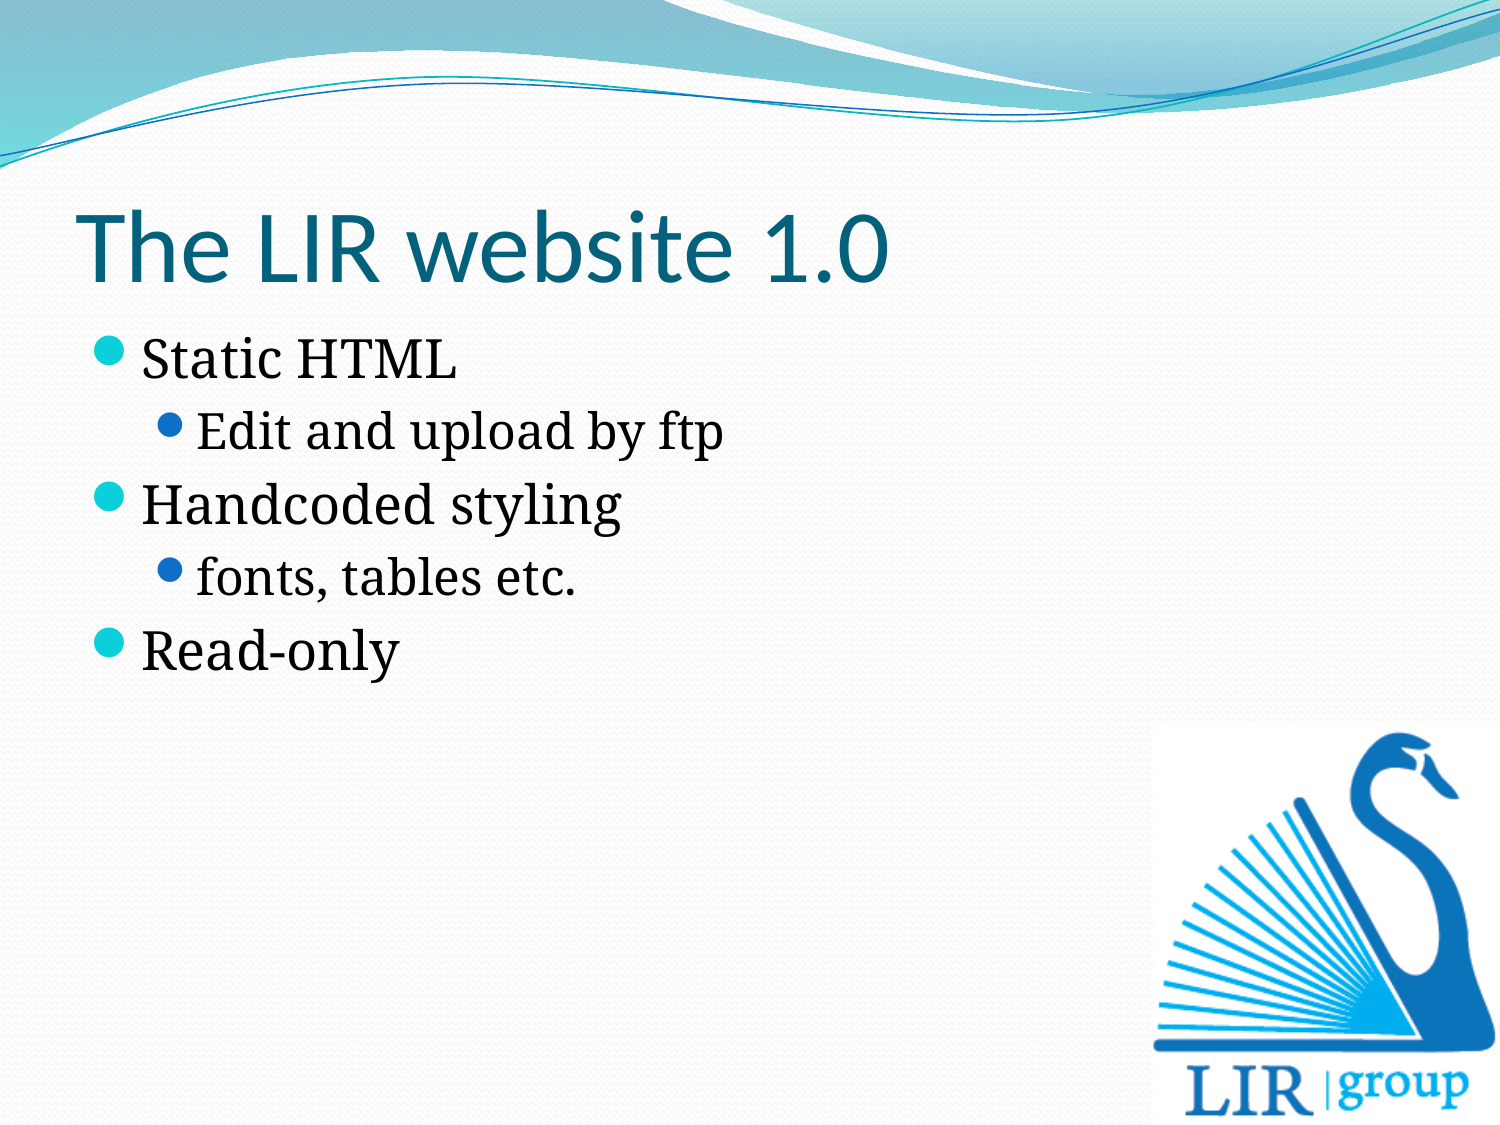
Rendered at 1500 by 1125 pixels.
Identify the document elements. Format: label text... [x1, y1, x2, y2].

title The LIR website 1.0 [75, 115, 1425, 303]
list Static HTML Edit and upload by ftp Handcoded styling fonts, tables etc. Read-only [75, 317, 1425, 1038]
picture [1153, 721, 1500, 1125]
